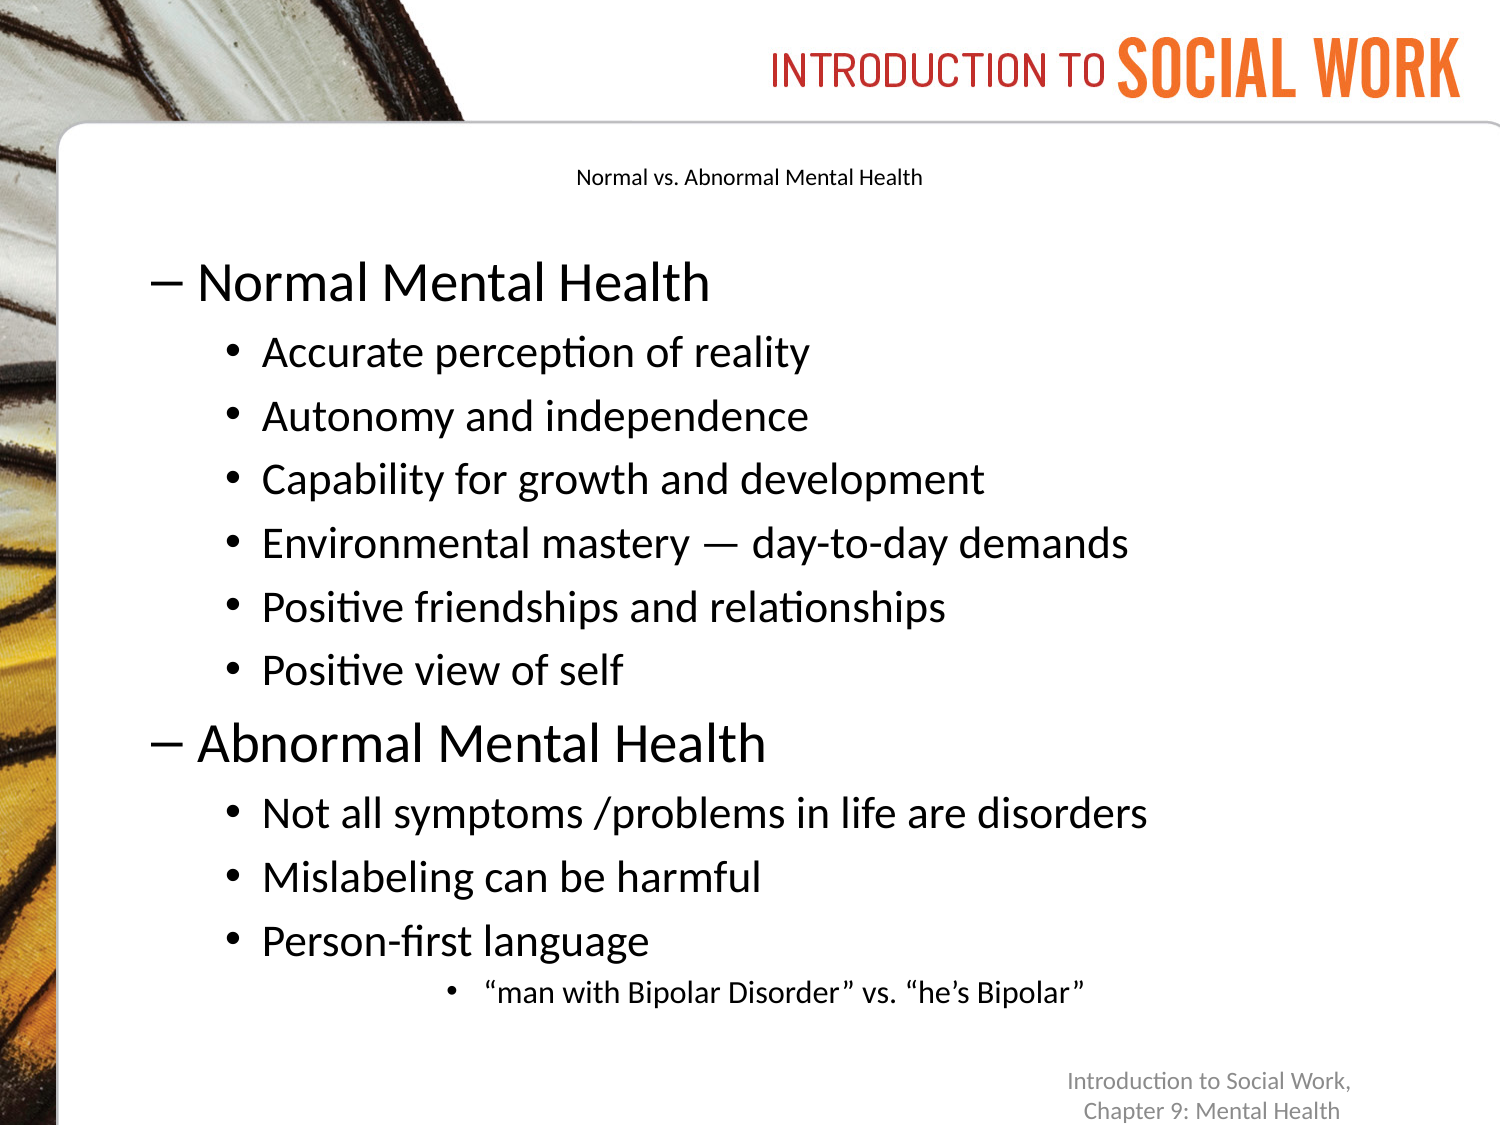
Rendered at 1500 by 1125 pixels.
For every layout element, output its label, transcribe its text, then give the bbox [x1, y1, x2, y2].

list Normal Mental Health Accurate perception of reality Autonomy and independence Capability for growth and development Environmental mastery — day-to-day demands Positive friendships and relationships Positive view of self Abnormal Mental Health Not all symptoms /problems in life are disorders Mislabeling can be harmful Person-first language “man with Bipolar Disorder” vs. “he’s Bipolar” [62, 237, 1500, 1025]
picture [0, 225, 1500, 1125]
picture [0, 0, 1500, 125]
footer Introduction to Social Work, Chapter 9: Mental Health [950, 1065, 1475, 1125]
title Normal vs. Abnormal Mental Health [0, 125, 1500, 225]
